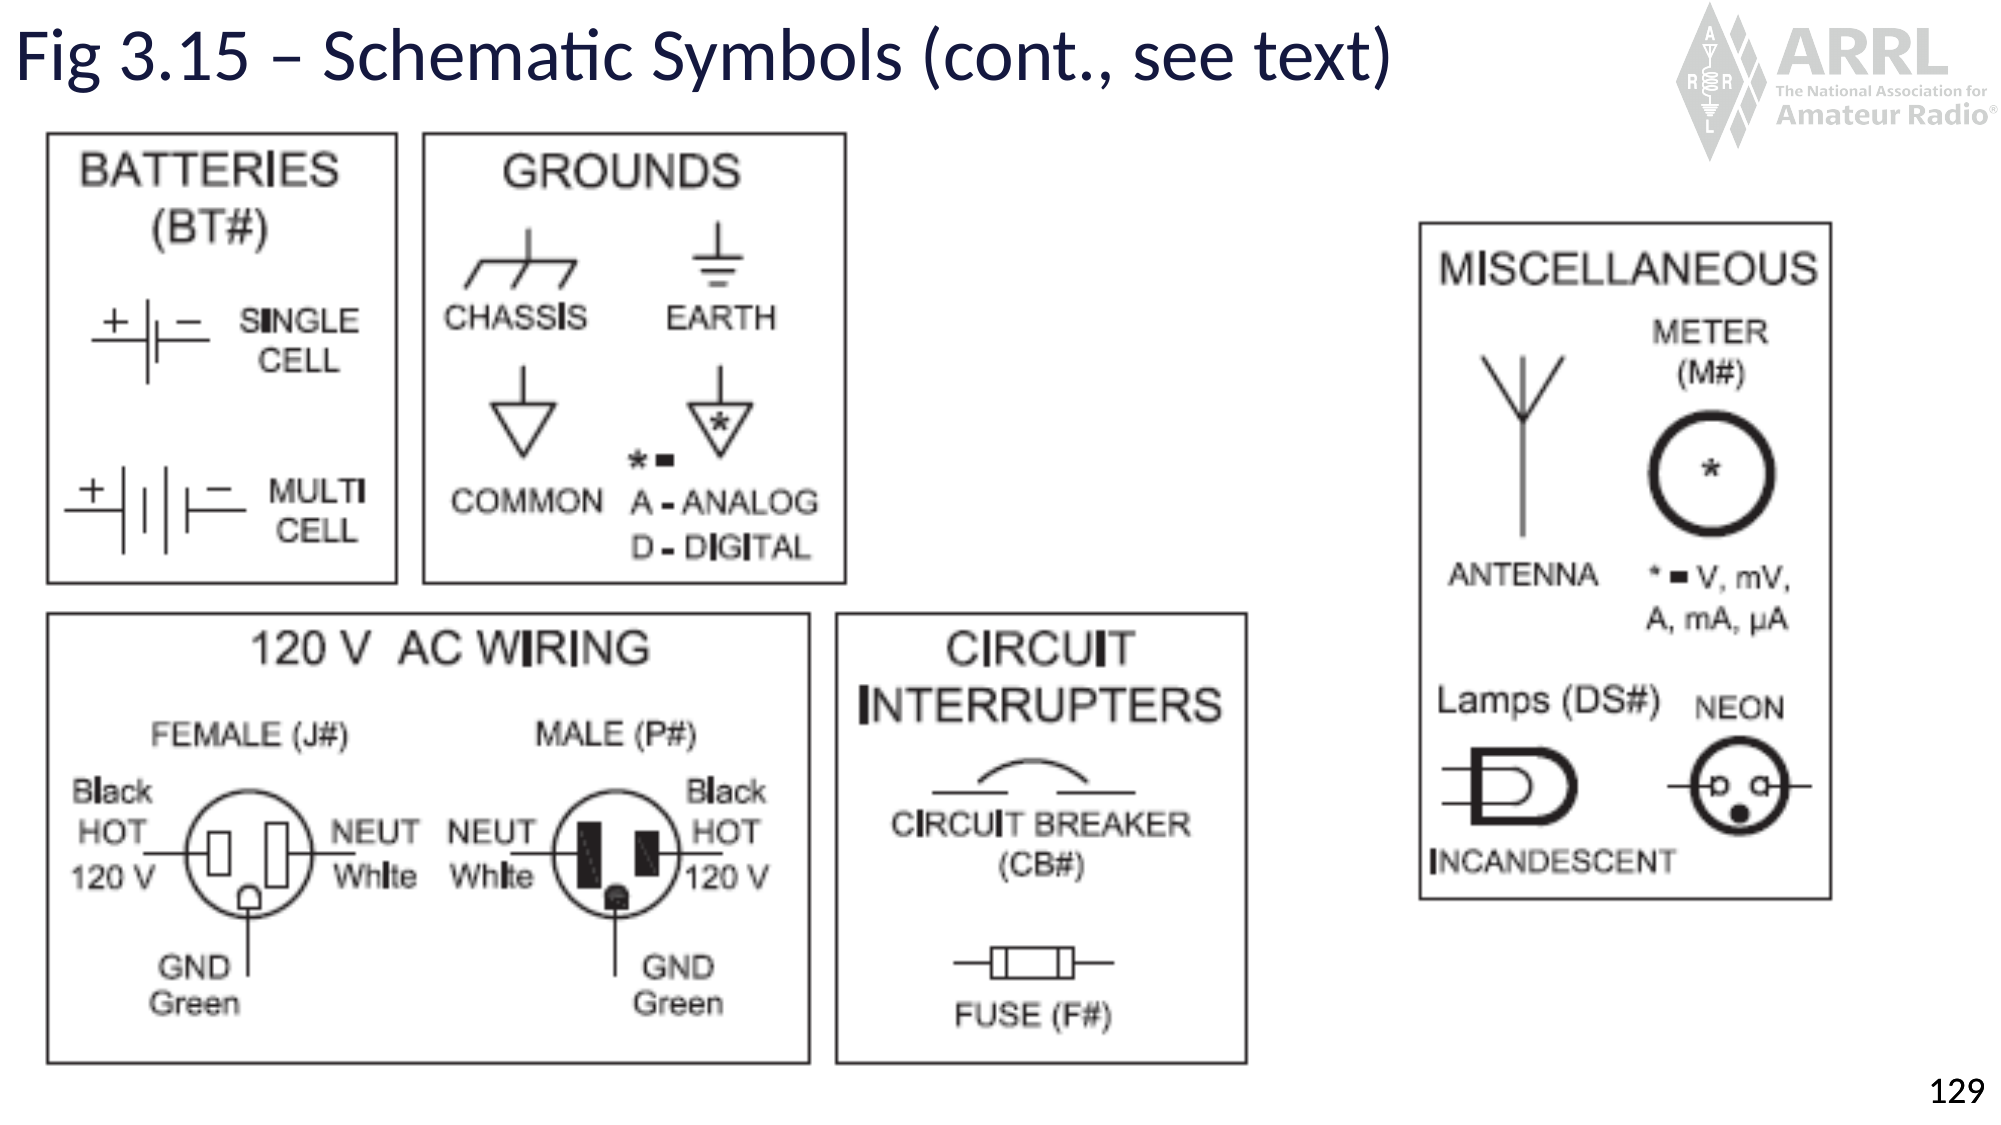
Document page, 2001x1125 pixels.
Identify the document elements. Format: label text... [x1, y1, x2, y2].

title Fig 3.15 – Schematic Symbols (cont., see text) [0, 0, 1487, 112]
picture [38, 604, 1264, 1085]
picture [1411, 214, 1836, 910]
picture [1674, 0, 2000, 164]
picture [35, 118, 860, 598]
